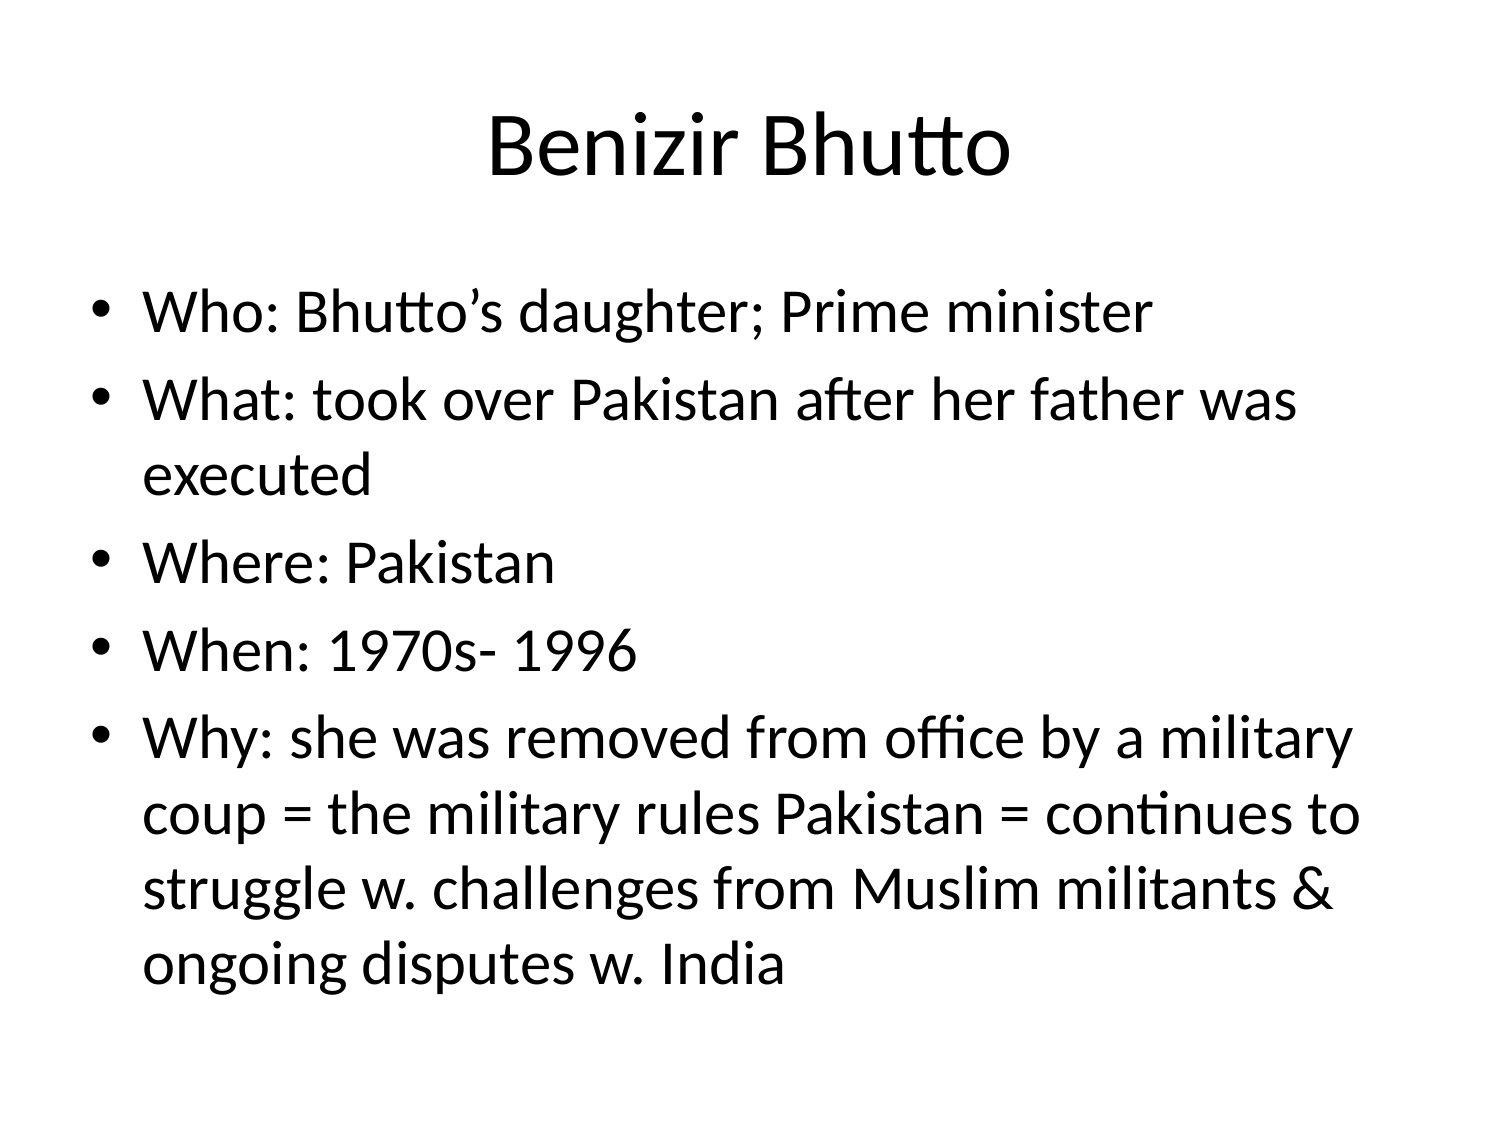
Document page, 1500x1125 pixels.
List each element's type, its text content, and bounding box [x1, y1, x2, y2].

title Benizir Bhutto [75, 45, 1425, 233]
list Who: Bhutto’s daughter; Prime minister What: took over Pakistan after her father was executed Where: Pakistan When: 1970s- 1996 Why: she was removed from office by a military coup = the military rules Pakistan = continues to struggle w. challenges from Muslim militants & ongoing disputes w. India [75, 262, 1425, 1005]
